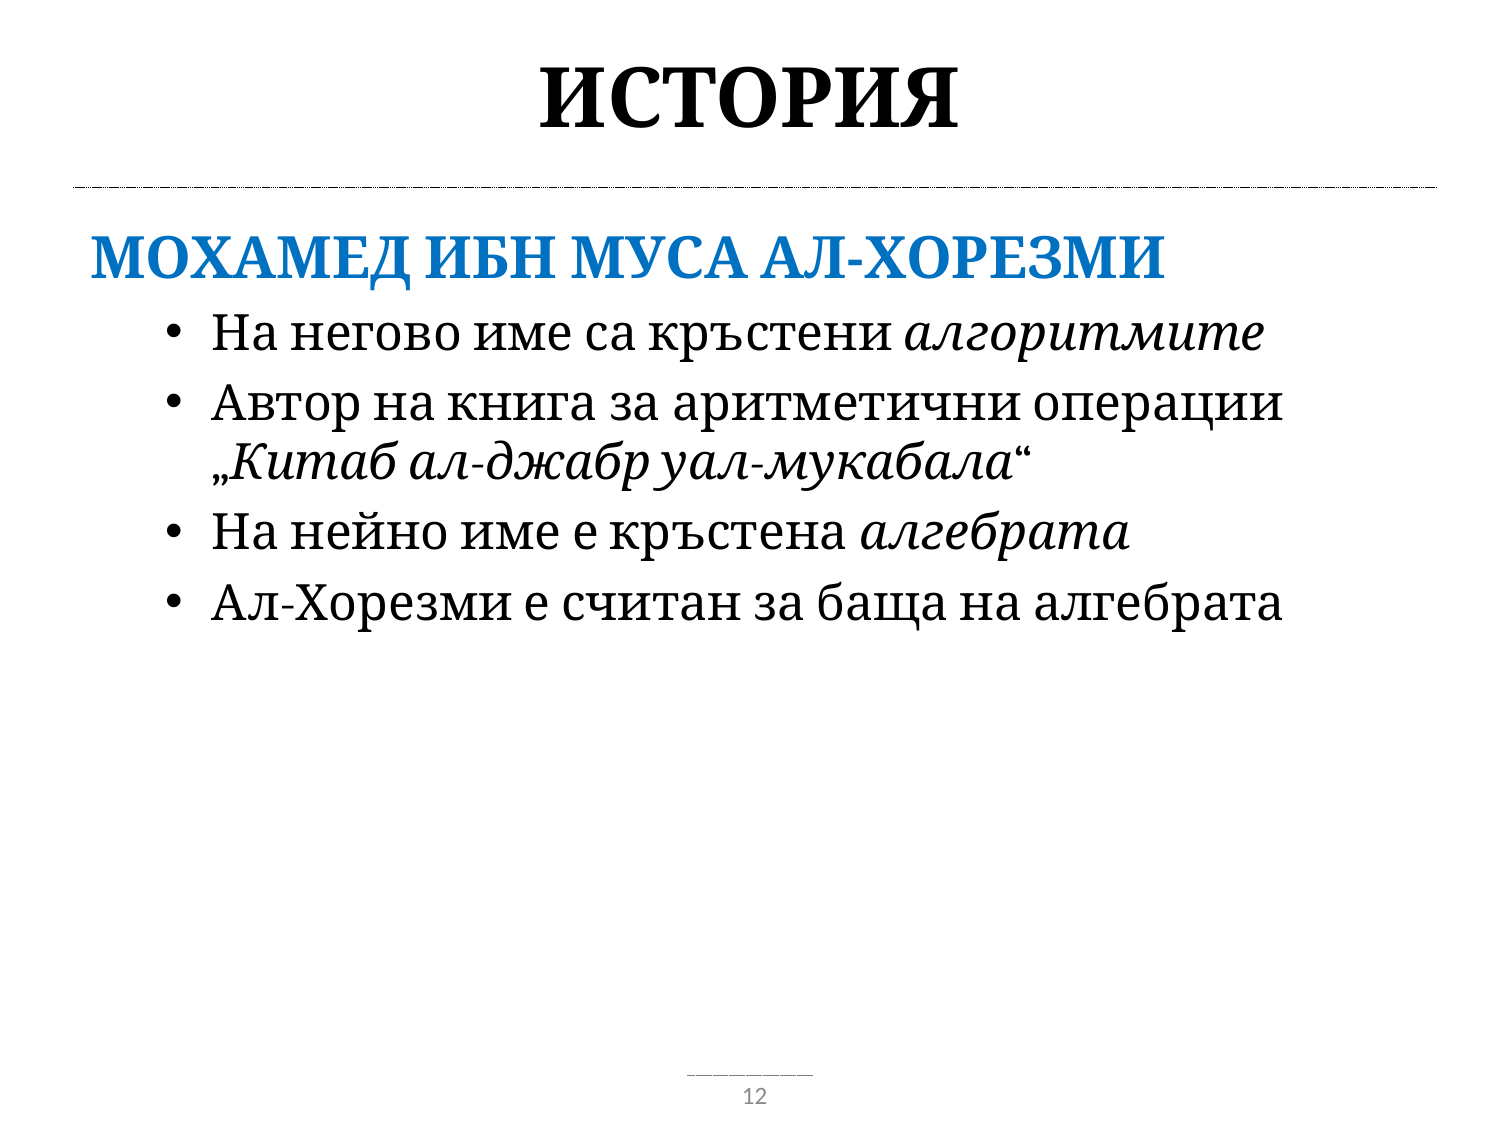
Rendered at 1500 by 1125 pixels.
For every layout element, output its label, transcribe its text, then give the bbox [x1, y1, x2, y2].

slide_number 12 [579, 1065, 930, 1125]
list Мохамед ибн Муса ал-Хорезми На негово име са кръстени алгоритмите Автор на книга за аритметични операции „Китаб ал-джабр уал-мукабала“ На нейно име е кръстена алгебрата Ал-Хорезми е считан за баща на алгебрата [75, 212, 1450, 1063]
title История [0, 0, 1500, 188]
